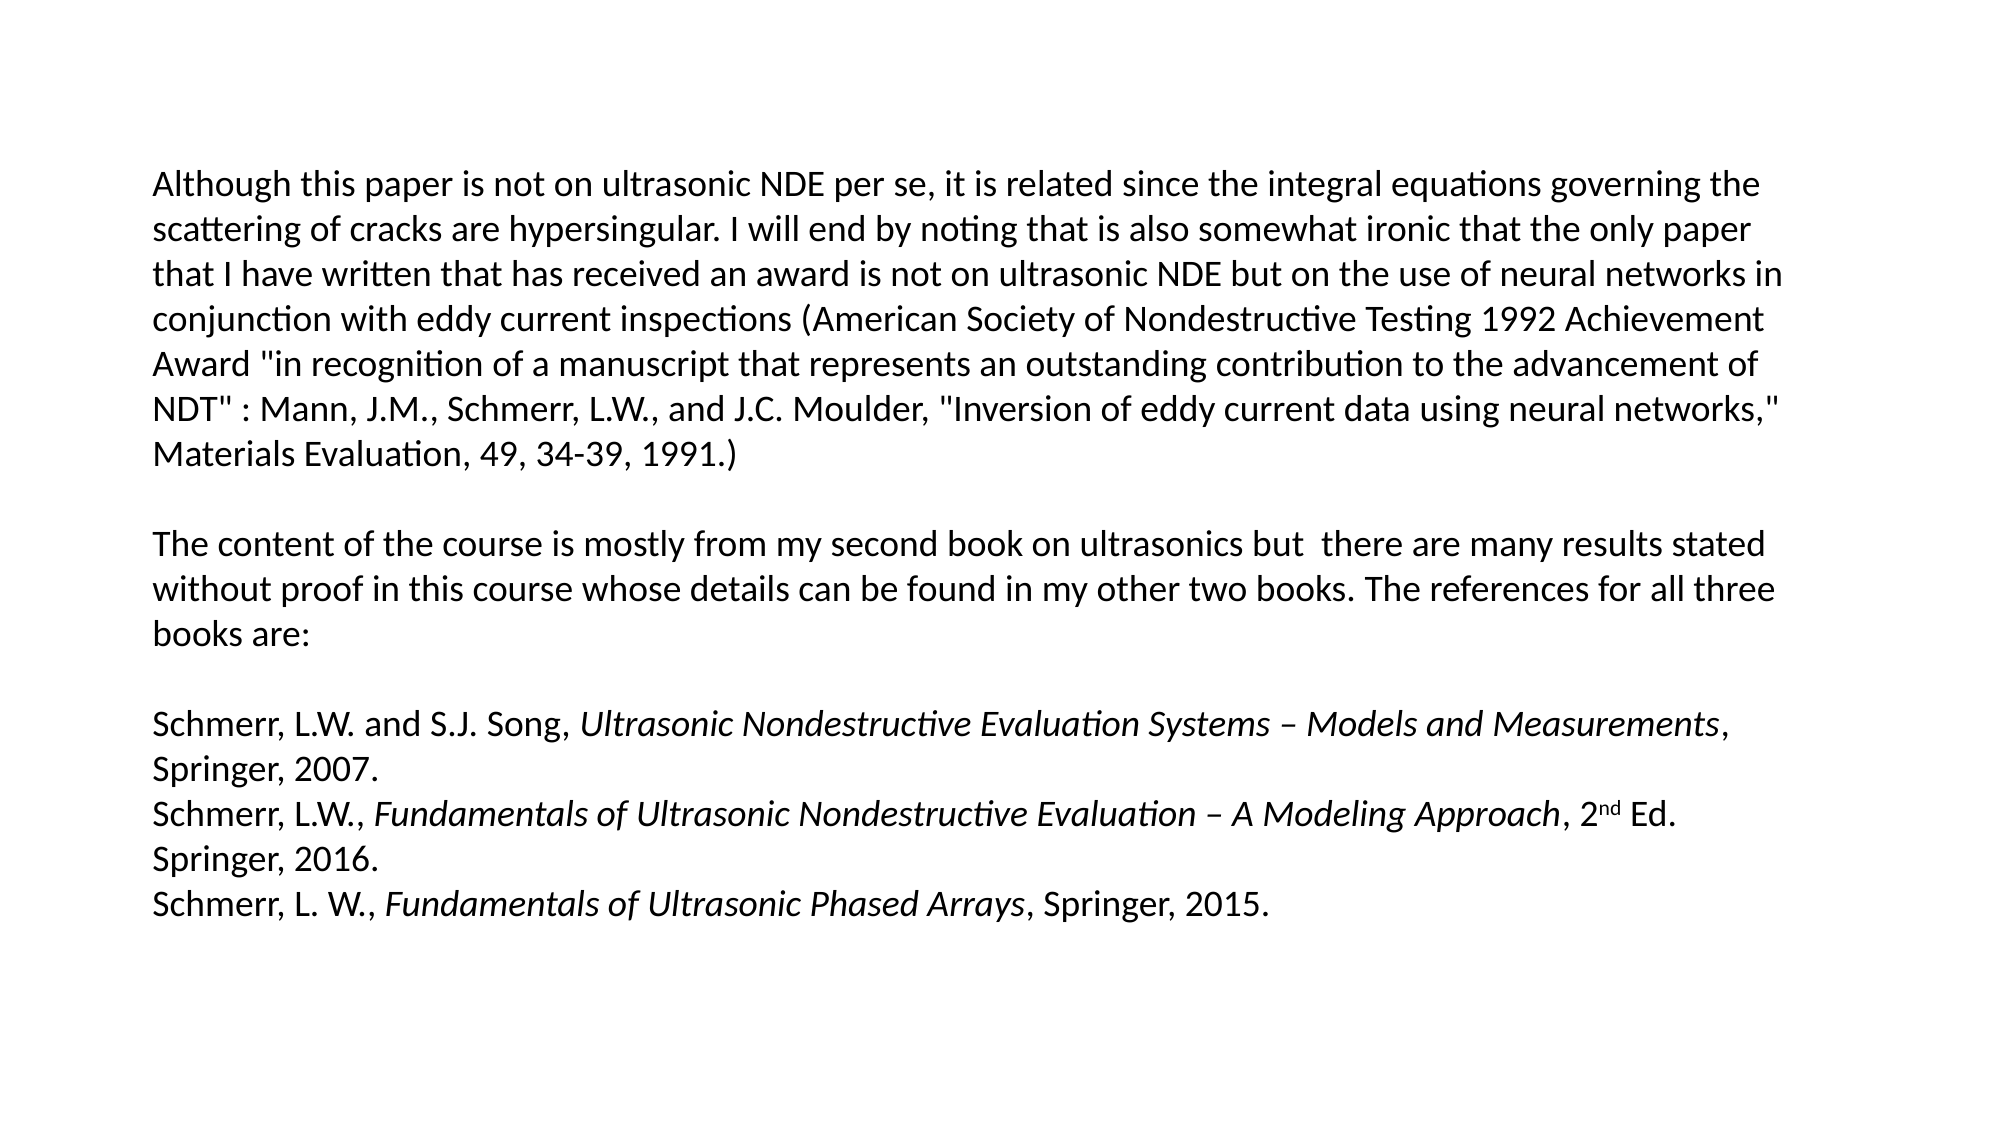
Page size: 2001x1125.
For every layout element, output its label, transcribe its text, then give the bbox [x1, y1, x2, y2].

text_box Although this paper is not on ultrasonic NDE per se, it is related since the integral equations governing the scattering of cracks are hypersingular. I will end by noting that is also somewhat ironic that the only paper that I have written that has received an award is not on ultrasonic NDE but on the use of neural networks in conjunction with eddy current inspections (American Society of Nondestructive Testing 1992 Achievement Award "in recognition of a manuscript that represents an outstanding contribution to the advancement of NDT" : Mann, J.M., Schmerr, L.W., and J.C. Moulder, "Inversion of eddy current data using neural networks," Materials Evaluation, 49, 34-39, 1991.) The content of the course is mostly from my second book on ultrasonics but there are many results stated without proof in this course whose details can be found in my other two books. The references for all three books are: Schmerr, L.W. and S.J. Song, Ultrasonic Nondestructive Evaluation Systems – Models and Measurements, Springer, 2007. Schmerr, L.W., Fundamentals of Ultrasonic Nondestructive Evaluation – A Modeling Approach, 2nd Ed. Springer, 2016. Schmerr, L. W., Fundamentals of Ultrasonic Phased Arrays, Springer, 2015. [137, 152, 1831, 932]
